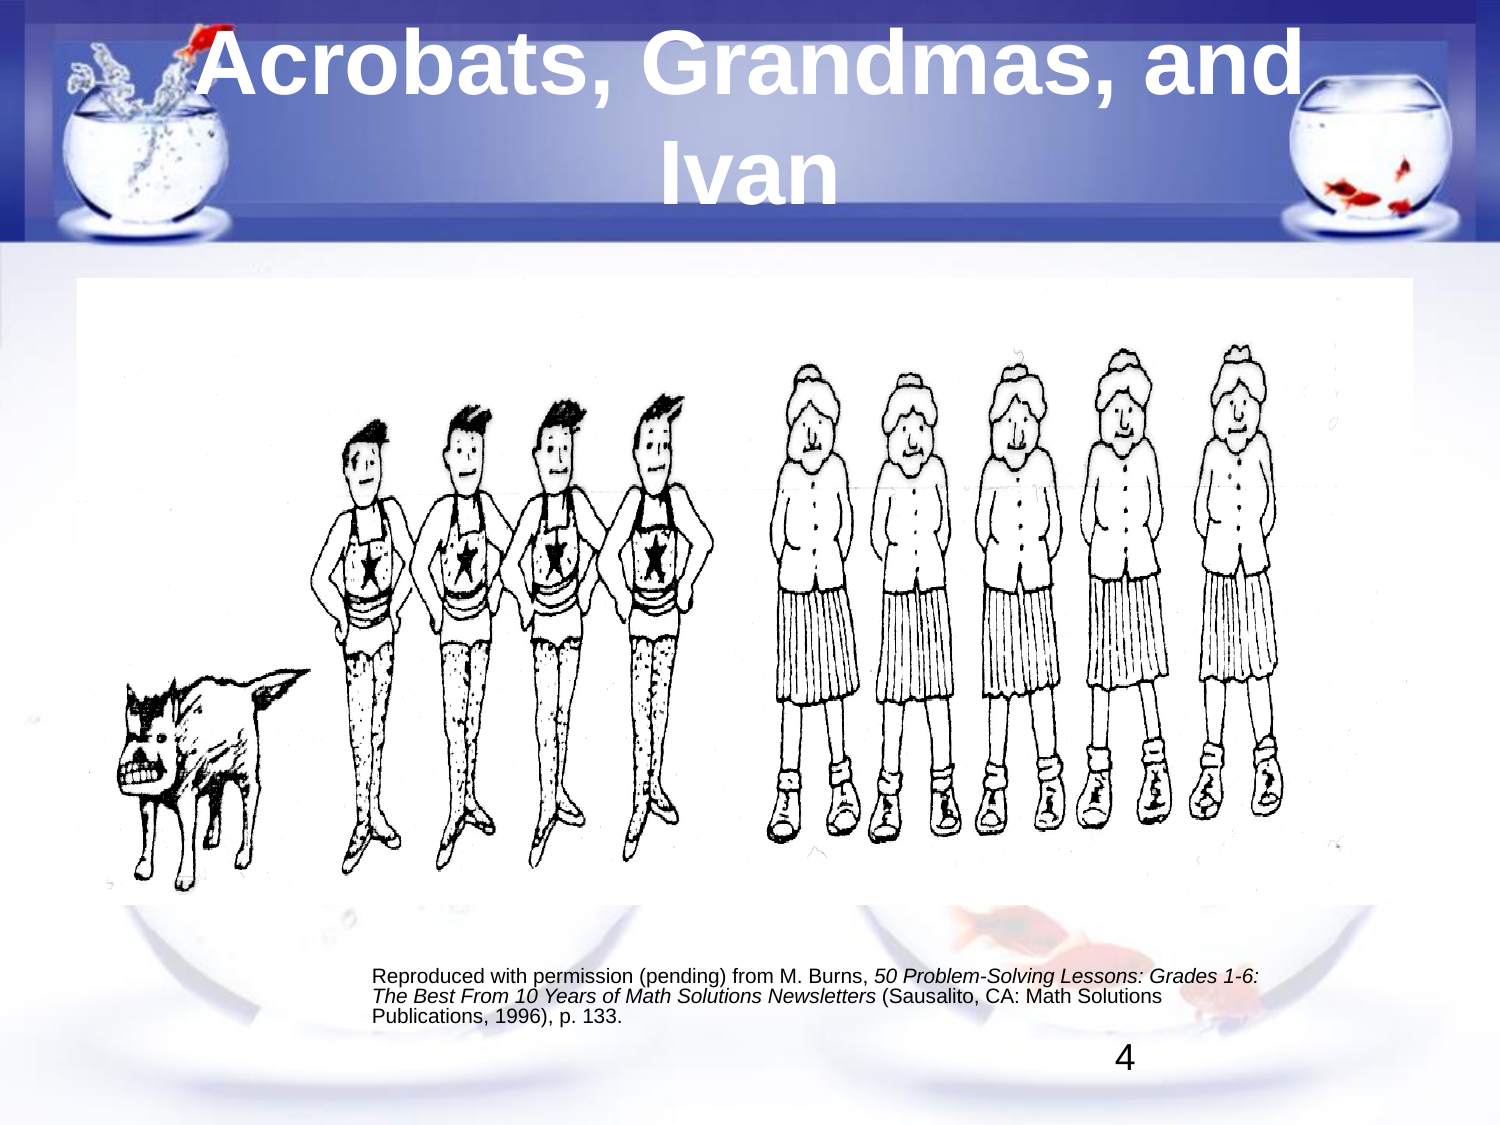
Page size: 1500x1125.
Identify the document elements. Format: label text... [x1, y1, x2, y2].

slide_number 4 [1100, 1025, 1413, 1100]
text_box Reproduced with permission (pending) from M. Burns, 50 Problem-Solving Lessons: Grades 1-6: The Best From 10 Years of Math Solutions Newsletters (Sausalito, CA: Math Solutions Publications, 1996), p. 133. [357, 960, 1300, 1035]
title Acrobats, Grandmas, and Ivan [87, 59, 1413, 276]
picture [0, 0, 1500, 1125]
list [76, 278, 1415, 906]
